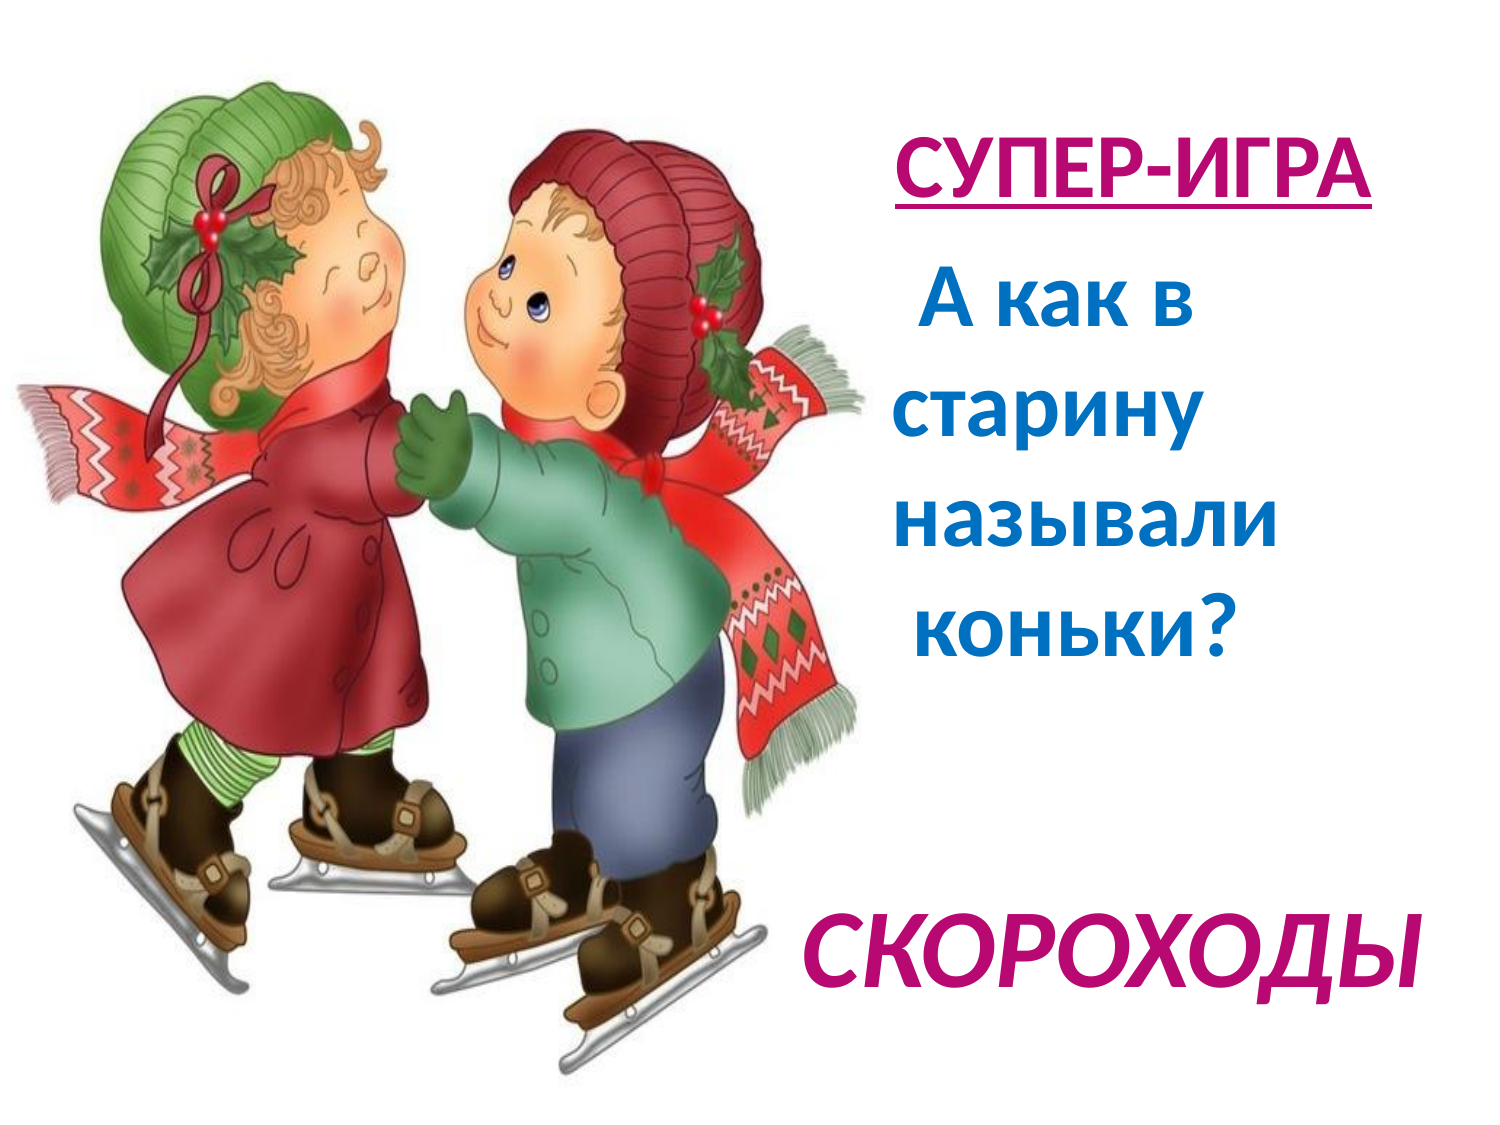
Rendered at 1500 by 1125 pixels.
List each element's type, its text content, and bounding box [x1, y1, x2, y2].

picture [0, 0, 880, 1125]
text_box СКОРОХОДЫ [884, 867, 1453, 1017]
list СУПЕР-ИГРА А как в старину называли коньки? [881, 0, 1500, 1125]
